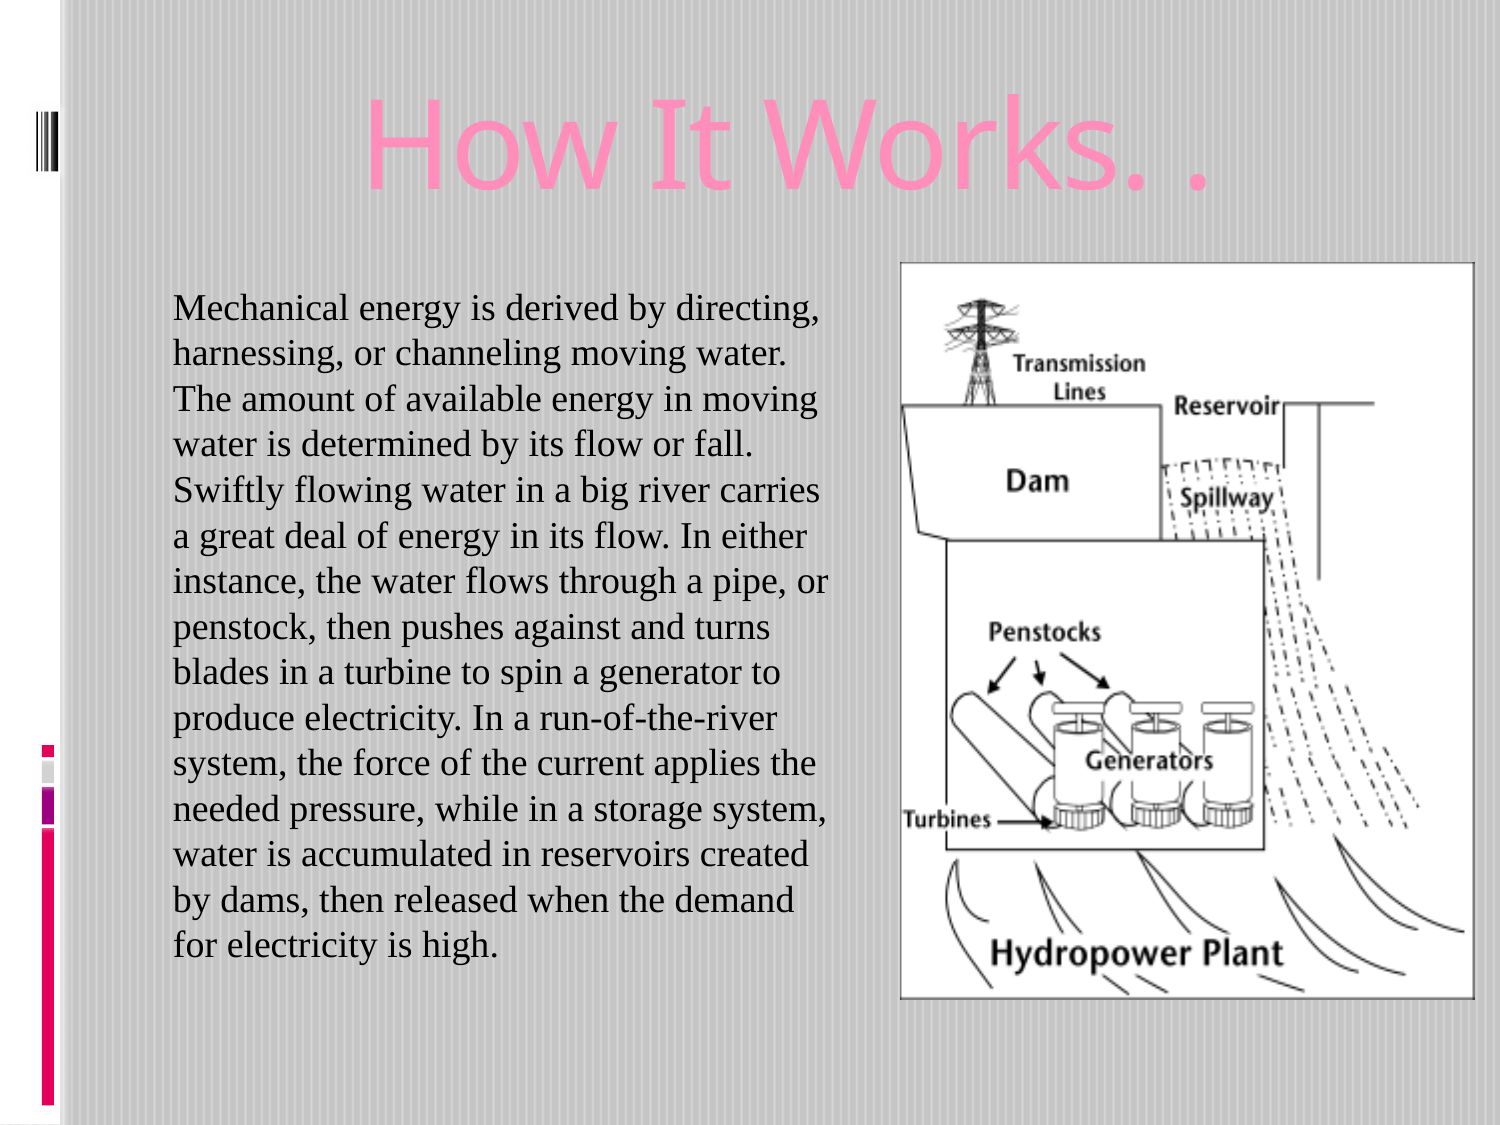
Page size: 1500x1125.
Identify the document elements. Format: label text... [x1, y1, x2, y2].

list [899, 261, 1476, 1001]
title How It Works. . [112, 44, 1463, 236]
list Mechanical energy is derived by directing, harnessing, or channeling moving water. The amount of available energy in moving water is determined by its flow or fall. Swiftly flowing water in a big river carries a great deal of energy in its flow. In either instance, the water flows through a pipe, or penstock, then pushes against and turns blades in a turbine to spin a generator to produce electricity. In a run-of-the-river system, the force of the current applies the needed pressure, while in a storage system, water is accumulated in reservoirs created by dams, then released when the demand for electricity is high. [150, 275, 850, 990]
